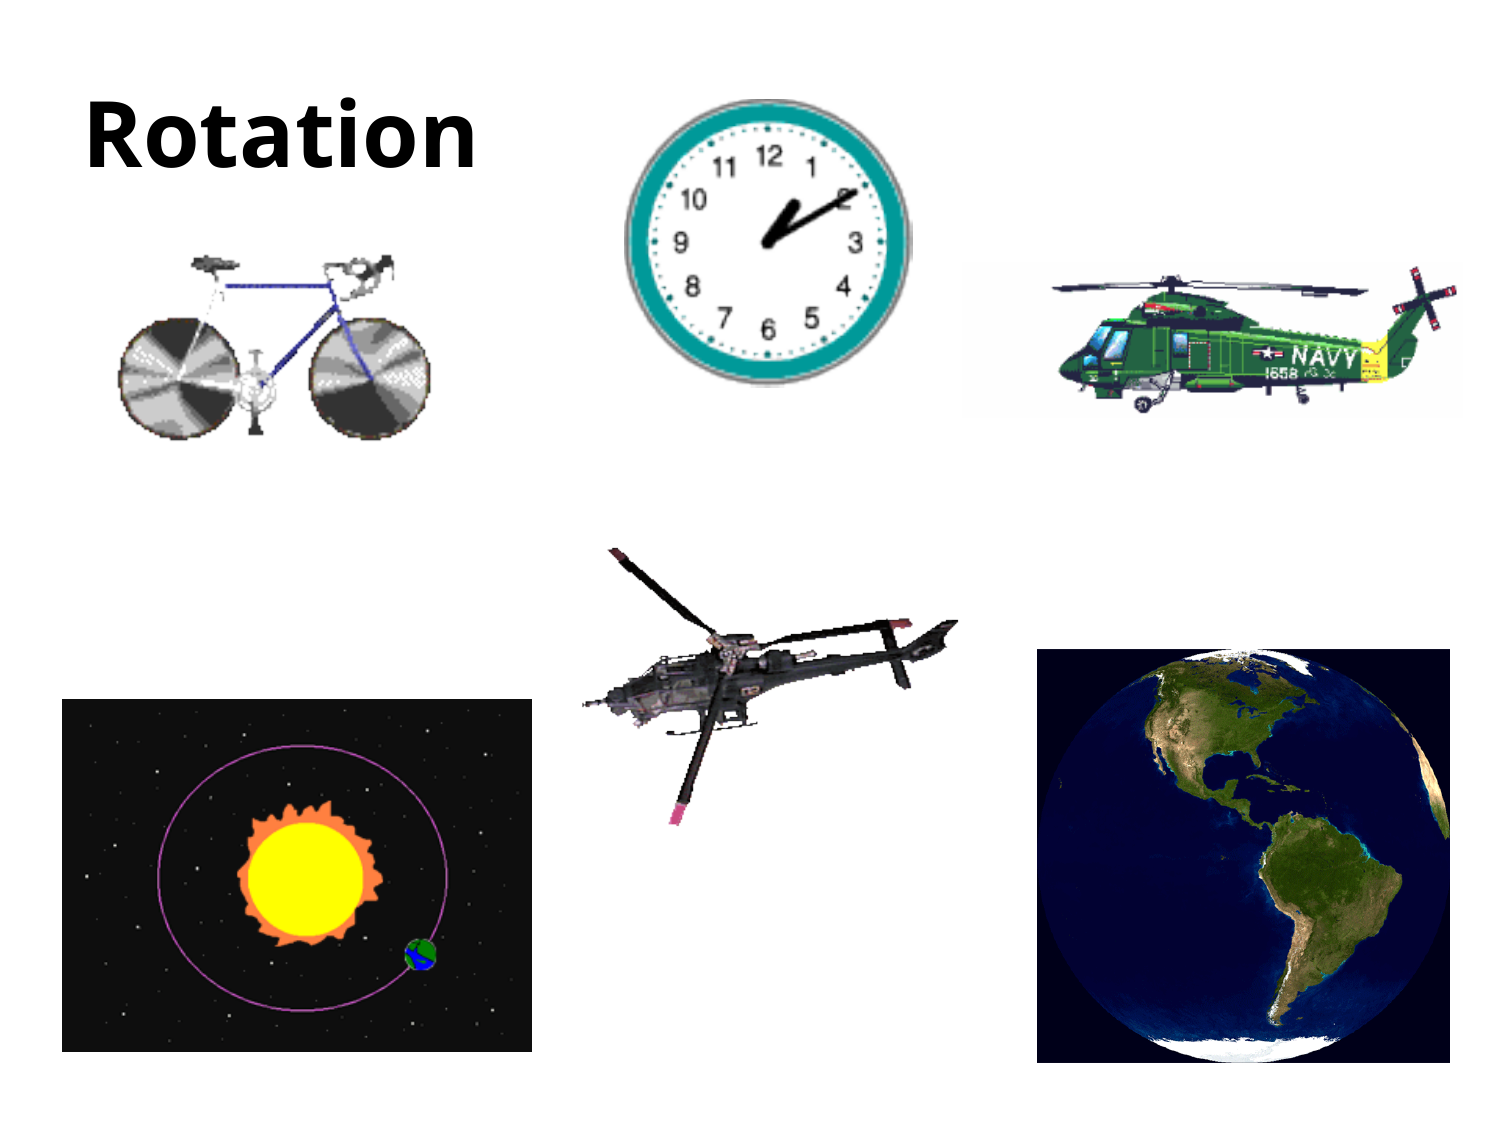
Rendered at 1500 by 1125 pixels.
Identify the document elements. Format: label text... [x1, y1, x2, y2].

picture [87, 224, 463, 473]
picture [624, 99, 913, 388]
picture [1037, 649, 1451, 1063]
title Rotation [37, 37, 525, 225]
picture [62, 699, 532, 1052]
picture [962, 262, 1463, 418]
picture [537, 512, 993, 840]
